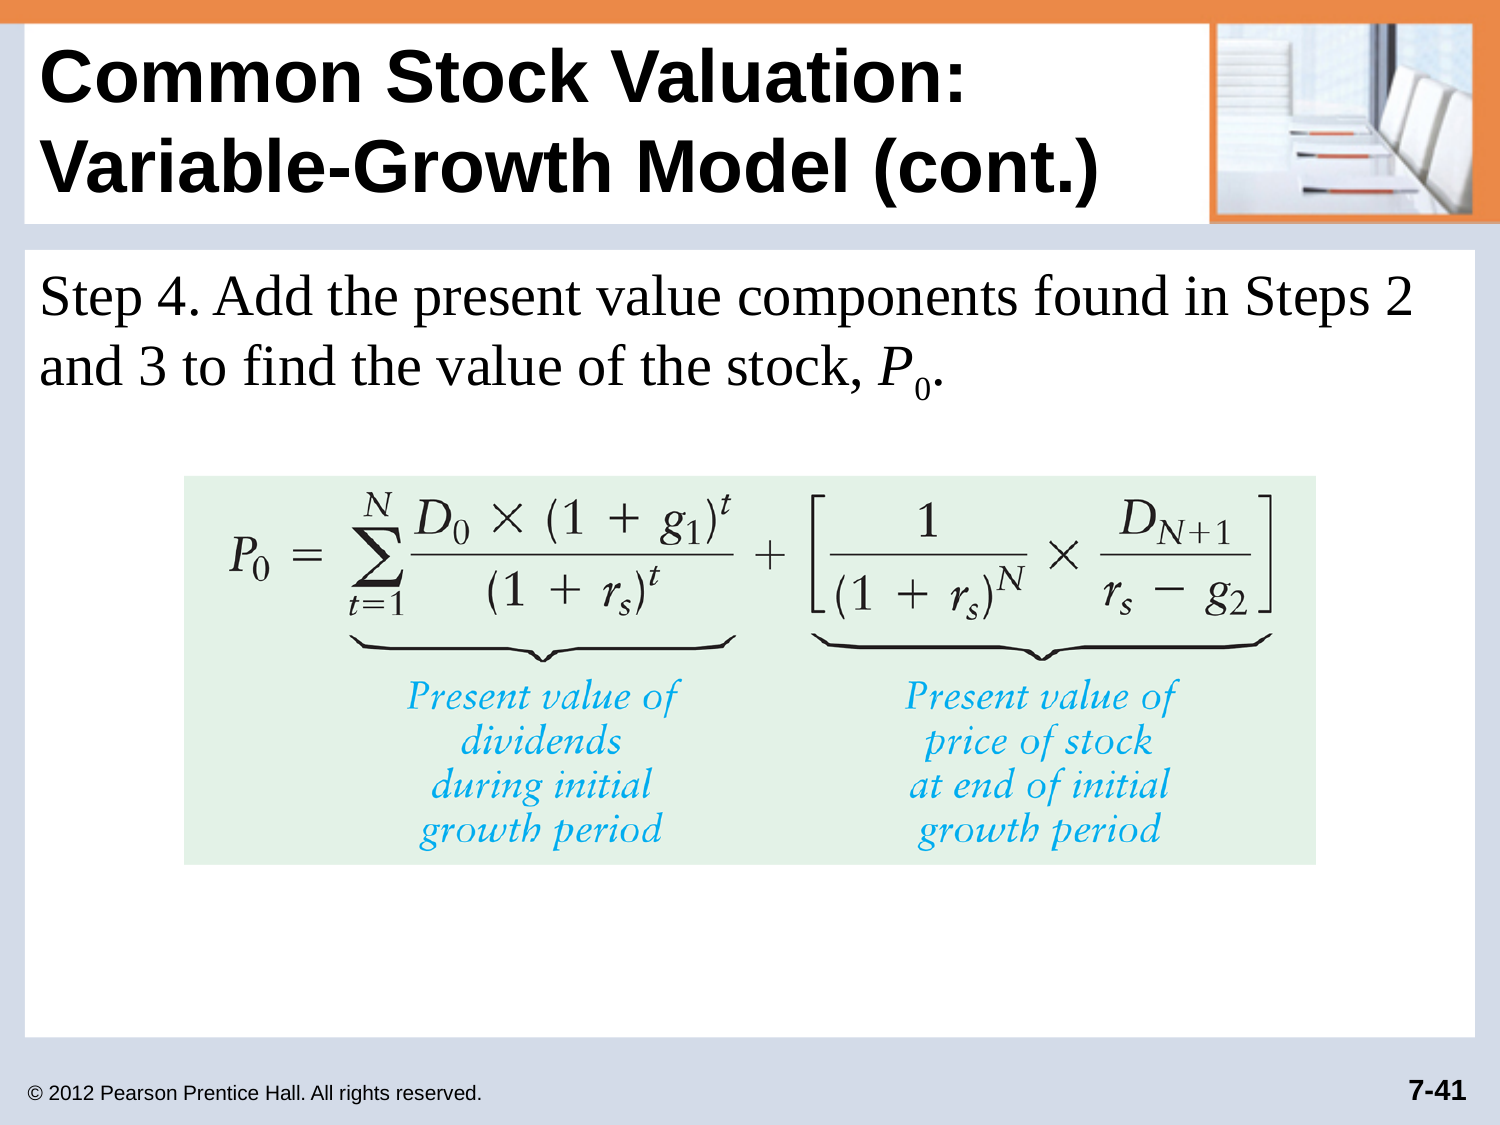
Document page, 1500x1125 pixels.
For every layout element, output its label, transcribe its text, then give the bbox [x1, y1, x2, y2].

picture [0, 0, 1500, 224]
slide_number 7-41 [1331, 1038, 1482, 1114]
footer © 2012 Pearson Prentice Hall. All rights reserved. [12, 1037, 938, 1113]
picture [184, 474, 1316, 865]
title Common Stock Valuation: Variable-Growth Model (cont.) [24, 64, 1201, 171]
list Step 4. Add the present value components found in Steps 2 and 3 to find the value of the stock, P0. [24, 249, 1476, 1013]
